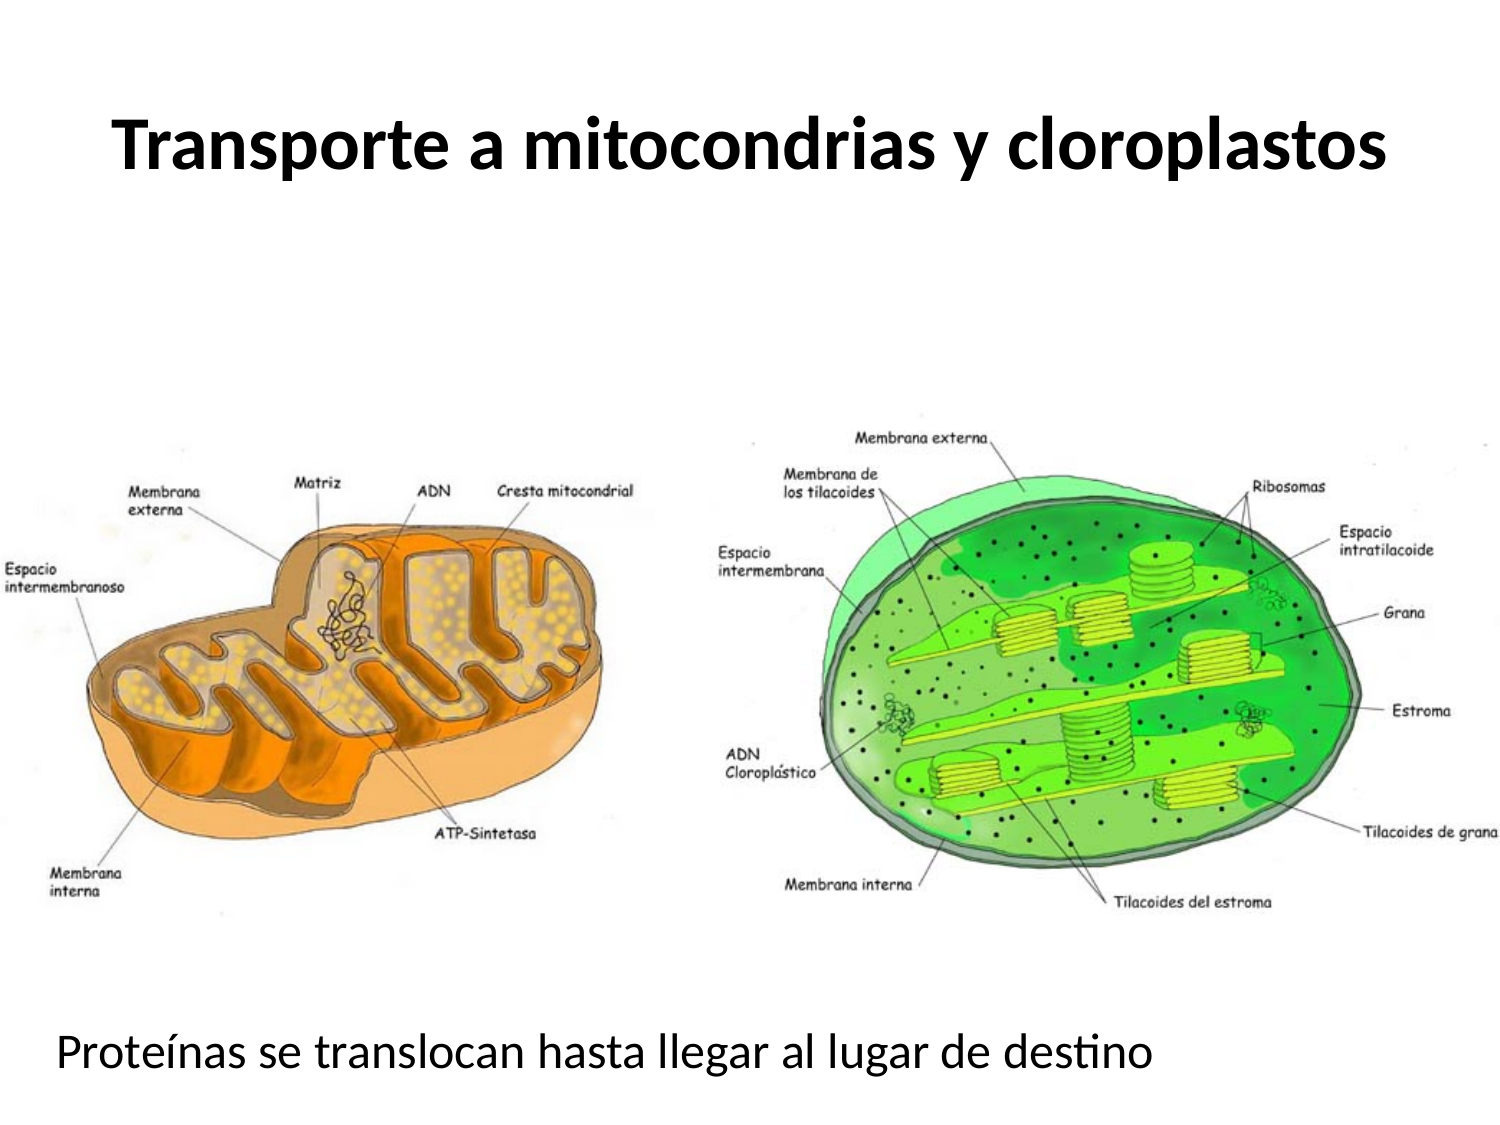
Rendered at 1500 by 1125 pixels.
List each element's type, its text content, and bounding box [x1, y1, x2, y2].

text_box Proteínas se translocan hasta llegar al lugar de destino [41, 1011, 1436, 1087]
picture [708, 408, 1500, 929]
picture [0, 436, 655, 918]
title Transporte a mitocondrias y cloroplastos [75, 45, 1425, 233]
